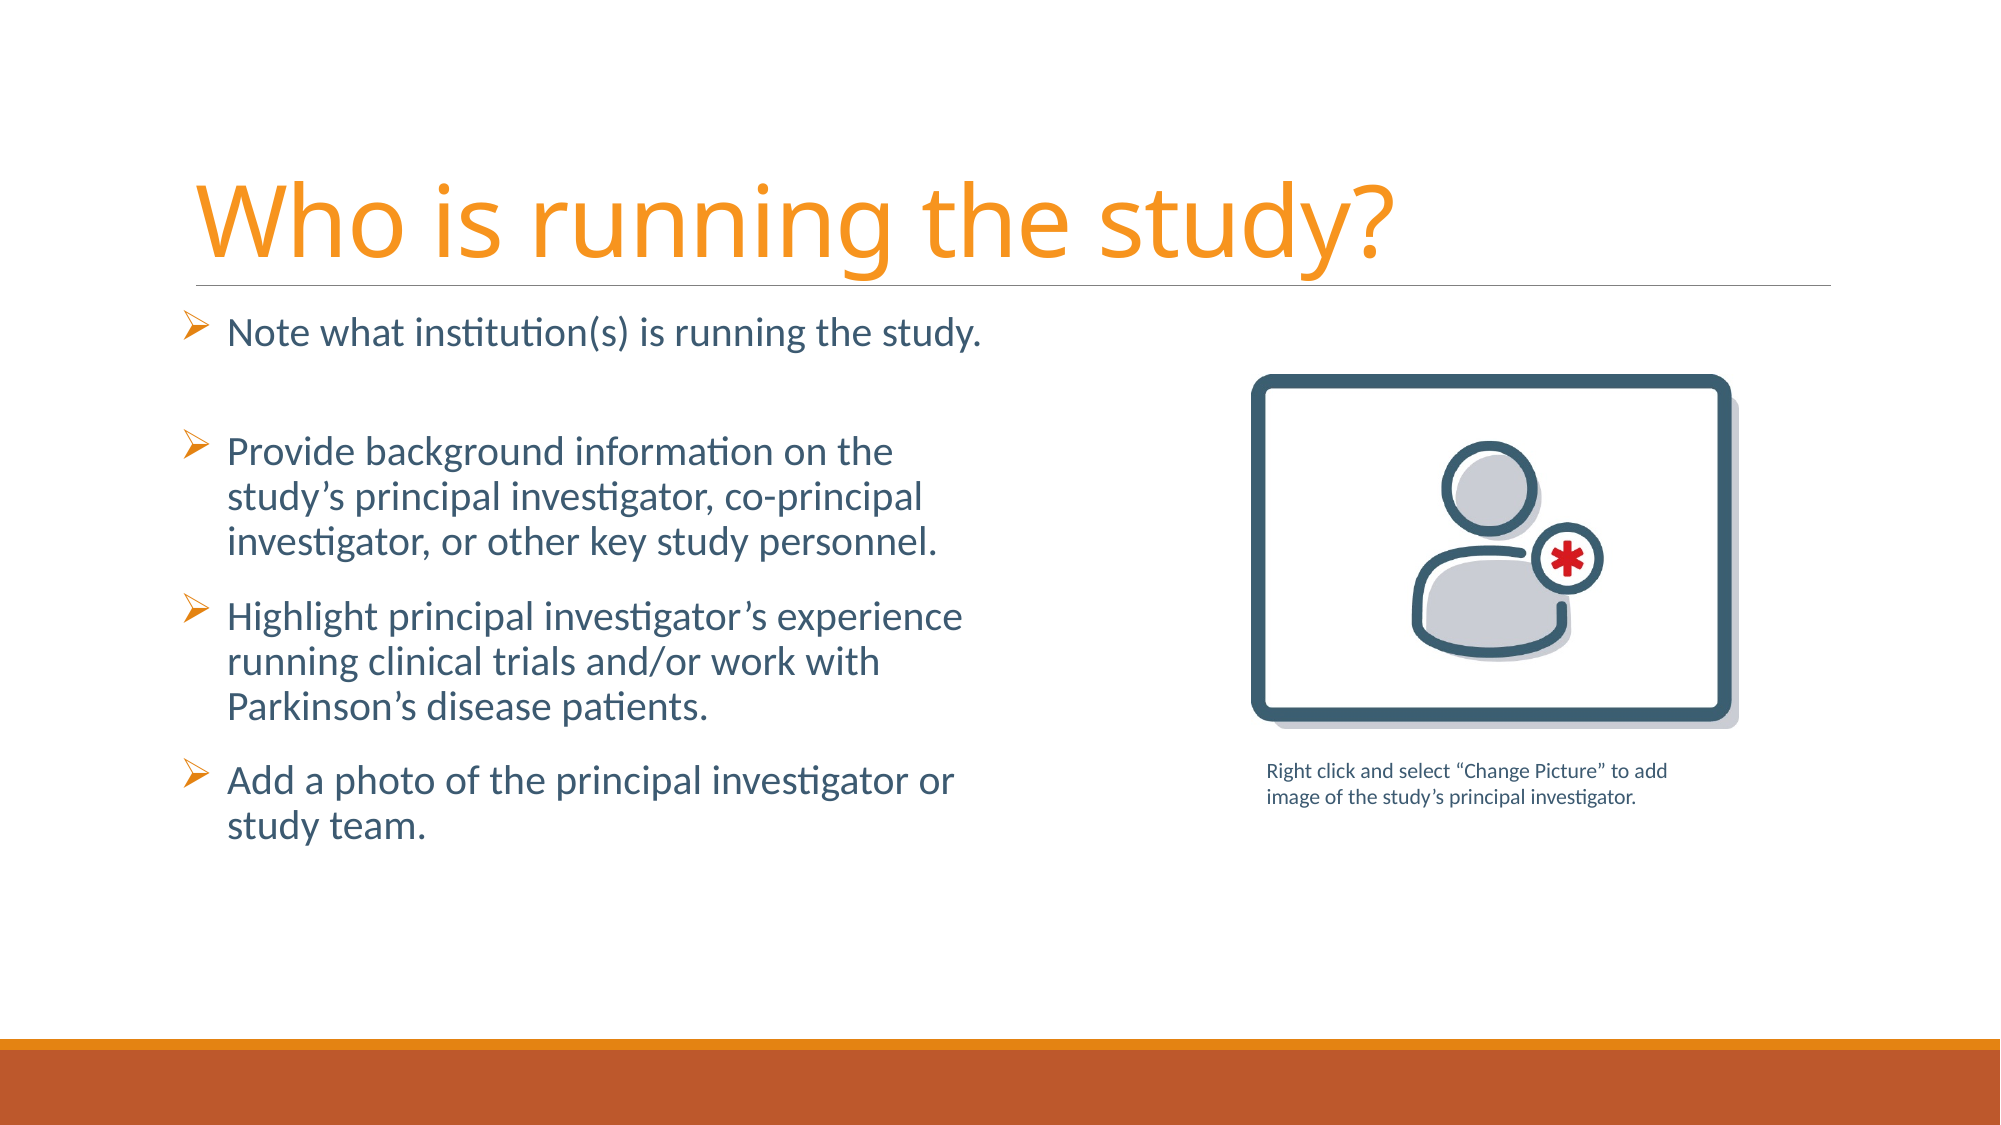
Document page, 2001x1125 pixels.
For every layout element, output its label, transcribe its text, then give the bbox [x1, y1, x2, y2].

list Note what institution(s) is running the study. Provide background information on the study’s principal investigator, co-principal investigator, or other key study personnel. Highlight principal investigator’s experience running clinical trials and/or work with Parkinson’s disease patients. Add a photo of the principal investigator or study team. [180, 302, 990, 963]
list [1251, 373, 1740, 729]
text_box Right click and select “Change Picture” to add image of the study’s principal investigator. [1251, 749, 1739, 817]
title Who is running the study? [180, 47, 1830, 285]
